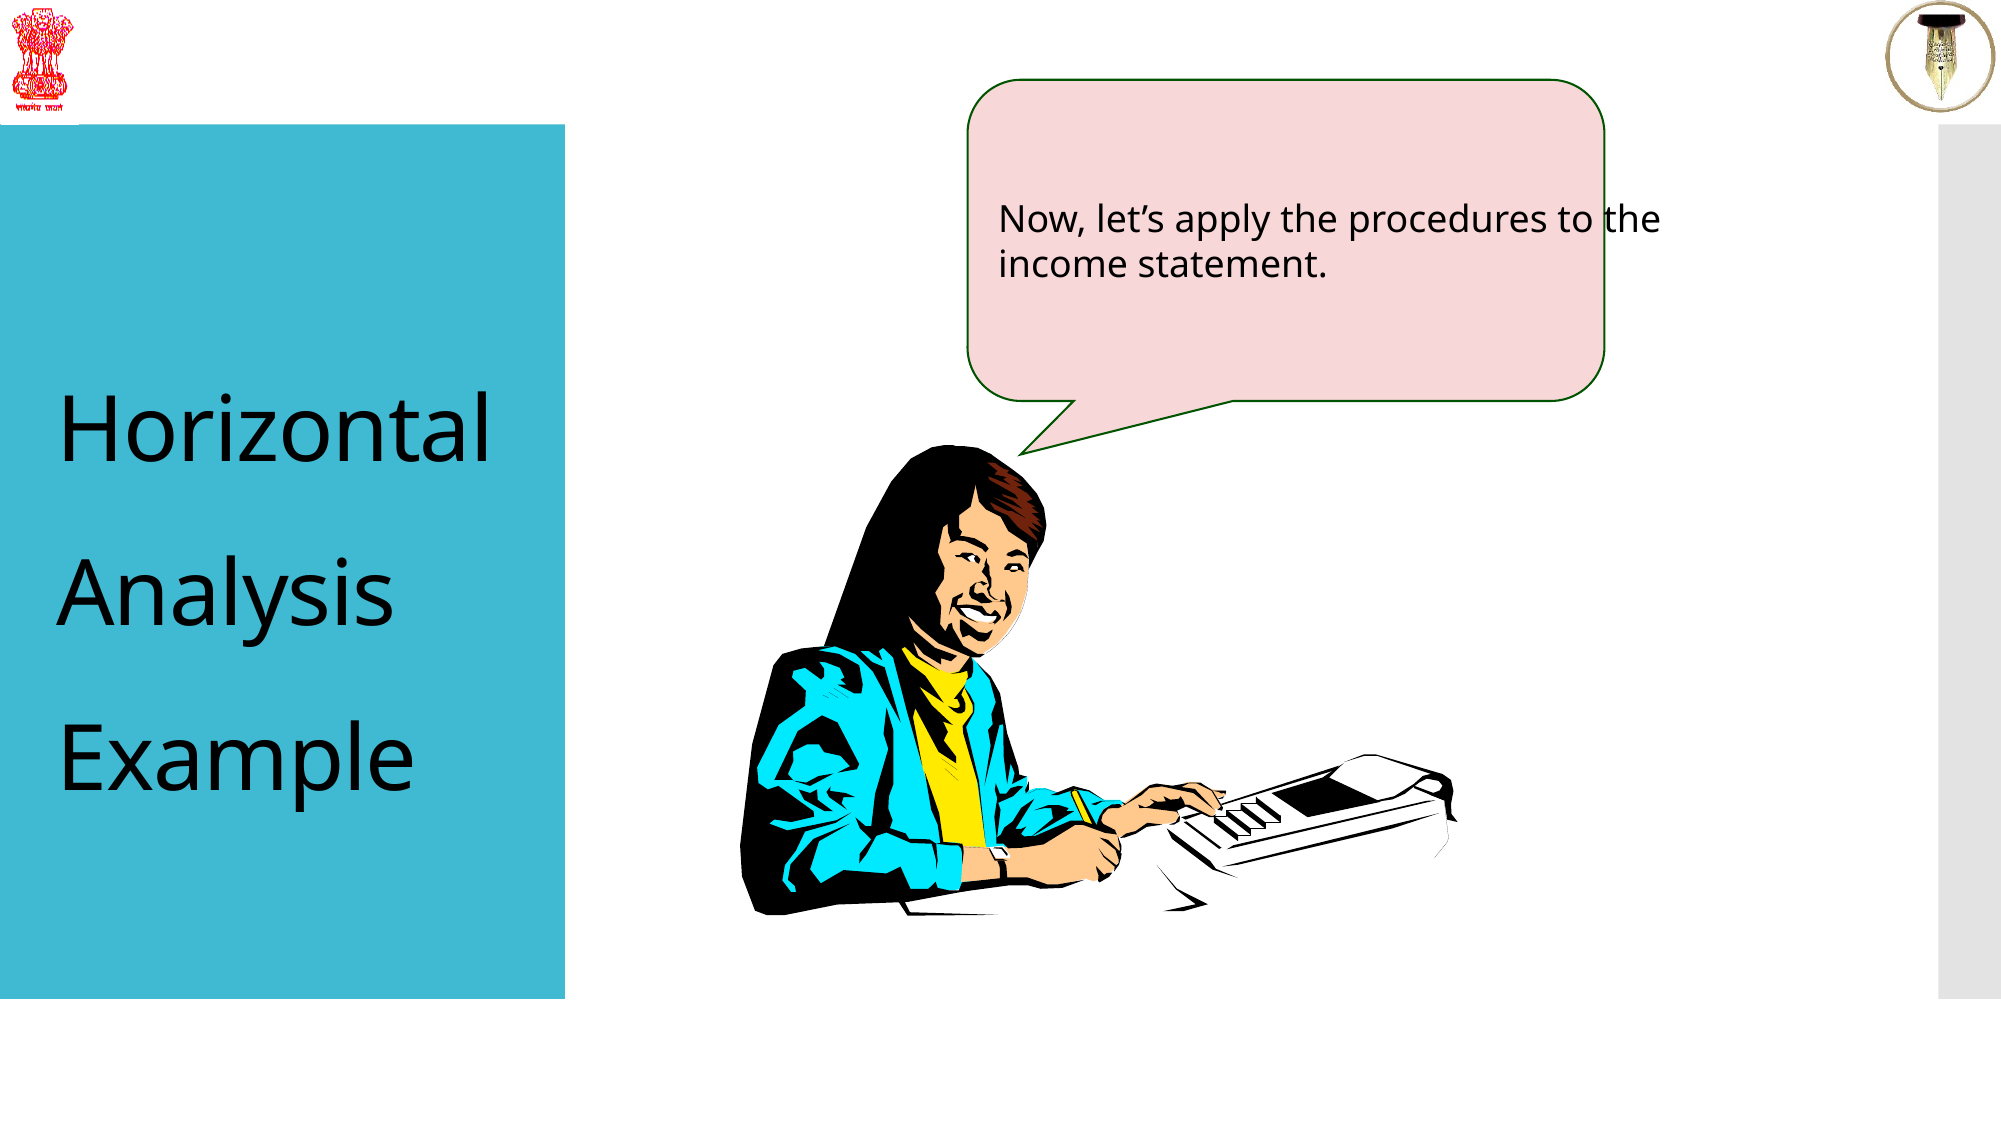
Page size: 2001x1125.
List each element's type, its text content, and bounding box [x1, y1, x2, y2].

picture [1884, 0, 1996, 113]
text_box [716, 441, 1482, 940]
title Horizontal Analysis Example [41, 184, 525, 940]
text_box Now, let’s apply the procedures to the income statement. [967, 79, 1605, 441]
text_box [0, 0, 79, 125]
